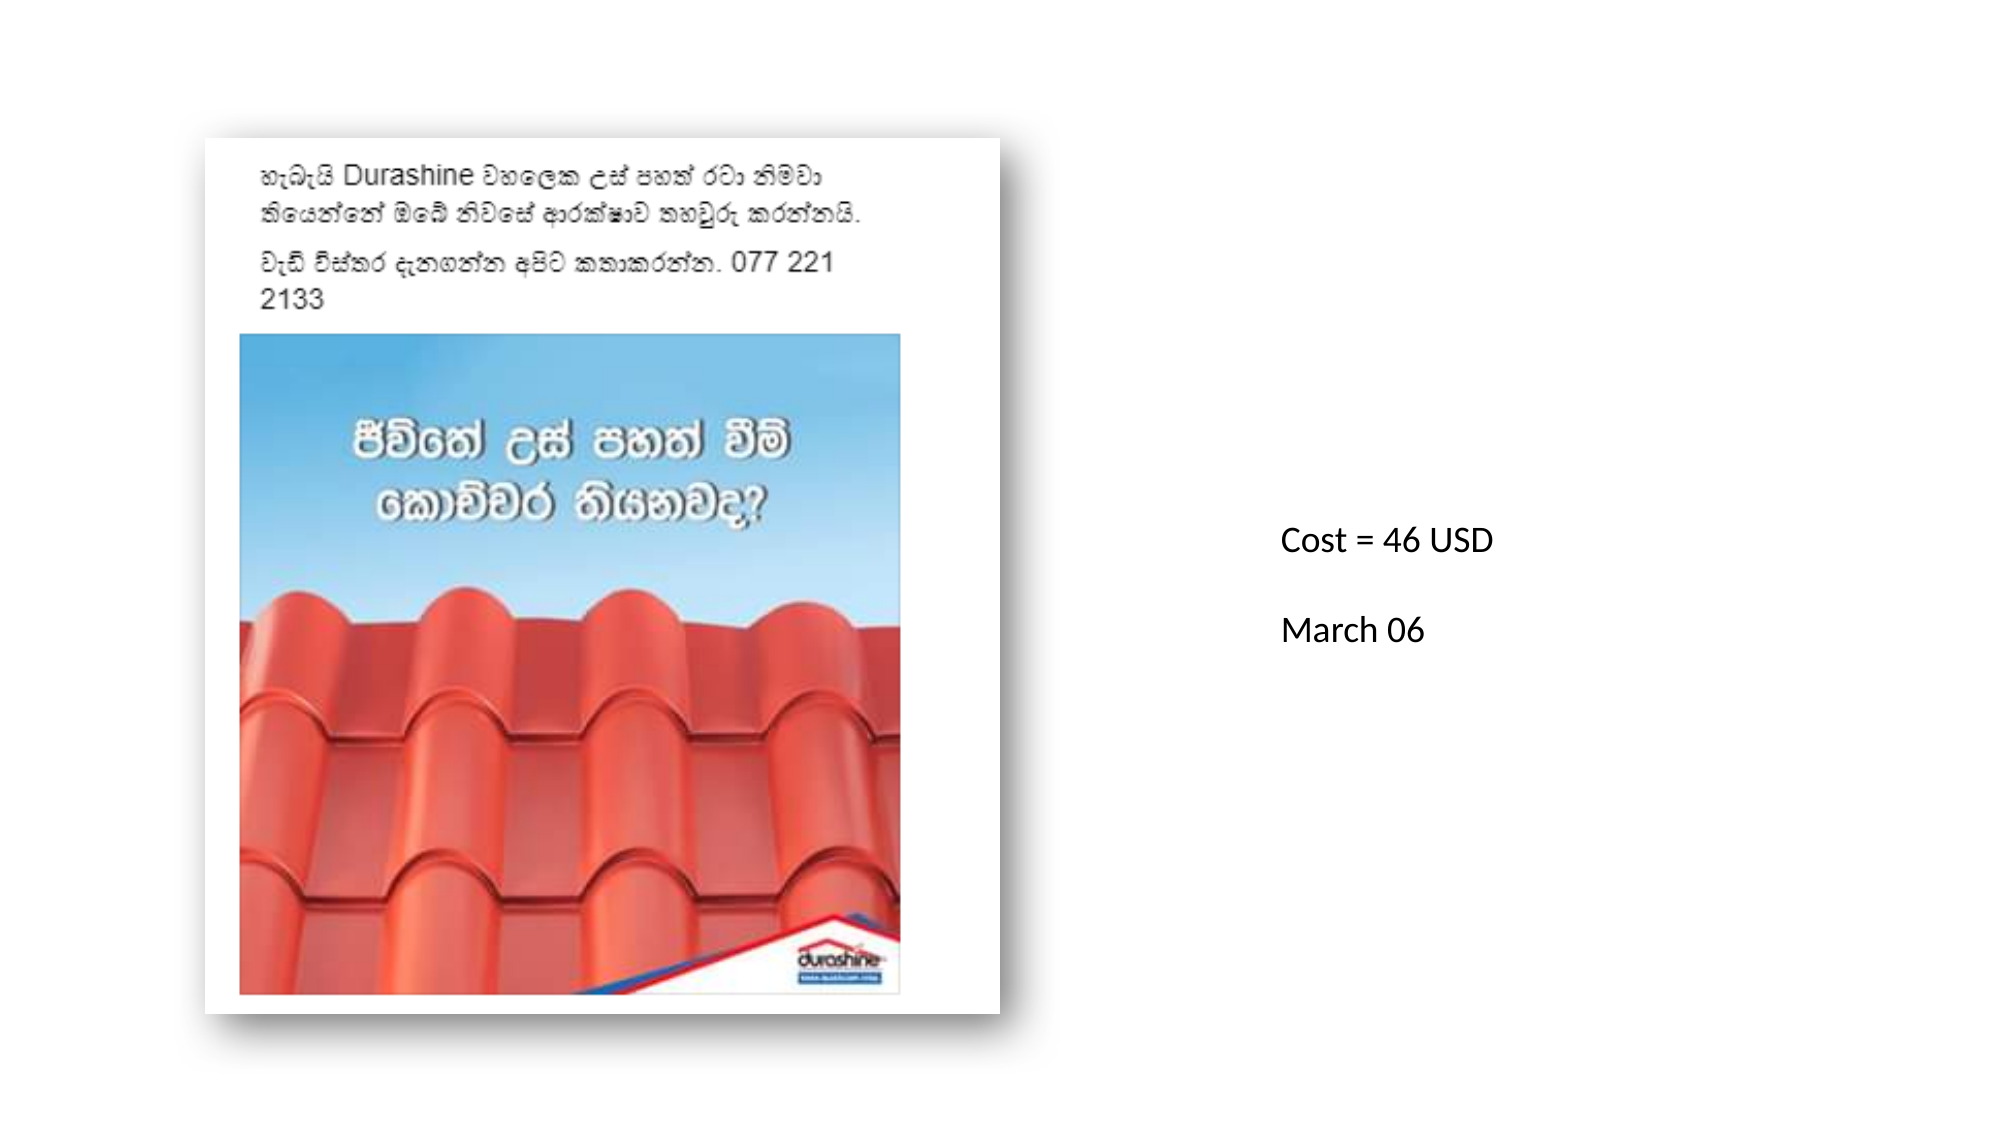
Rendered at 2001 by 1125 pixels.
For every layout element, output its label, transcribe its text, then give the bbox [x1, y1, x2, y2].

text_box Cost = 46 USD March 06 [1266, 507, 1595, 657]
picture [205, 138, 1000, 1014]
